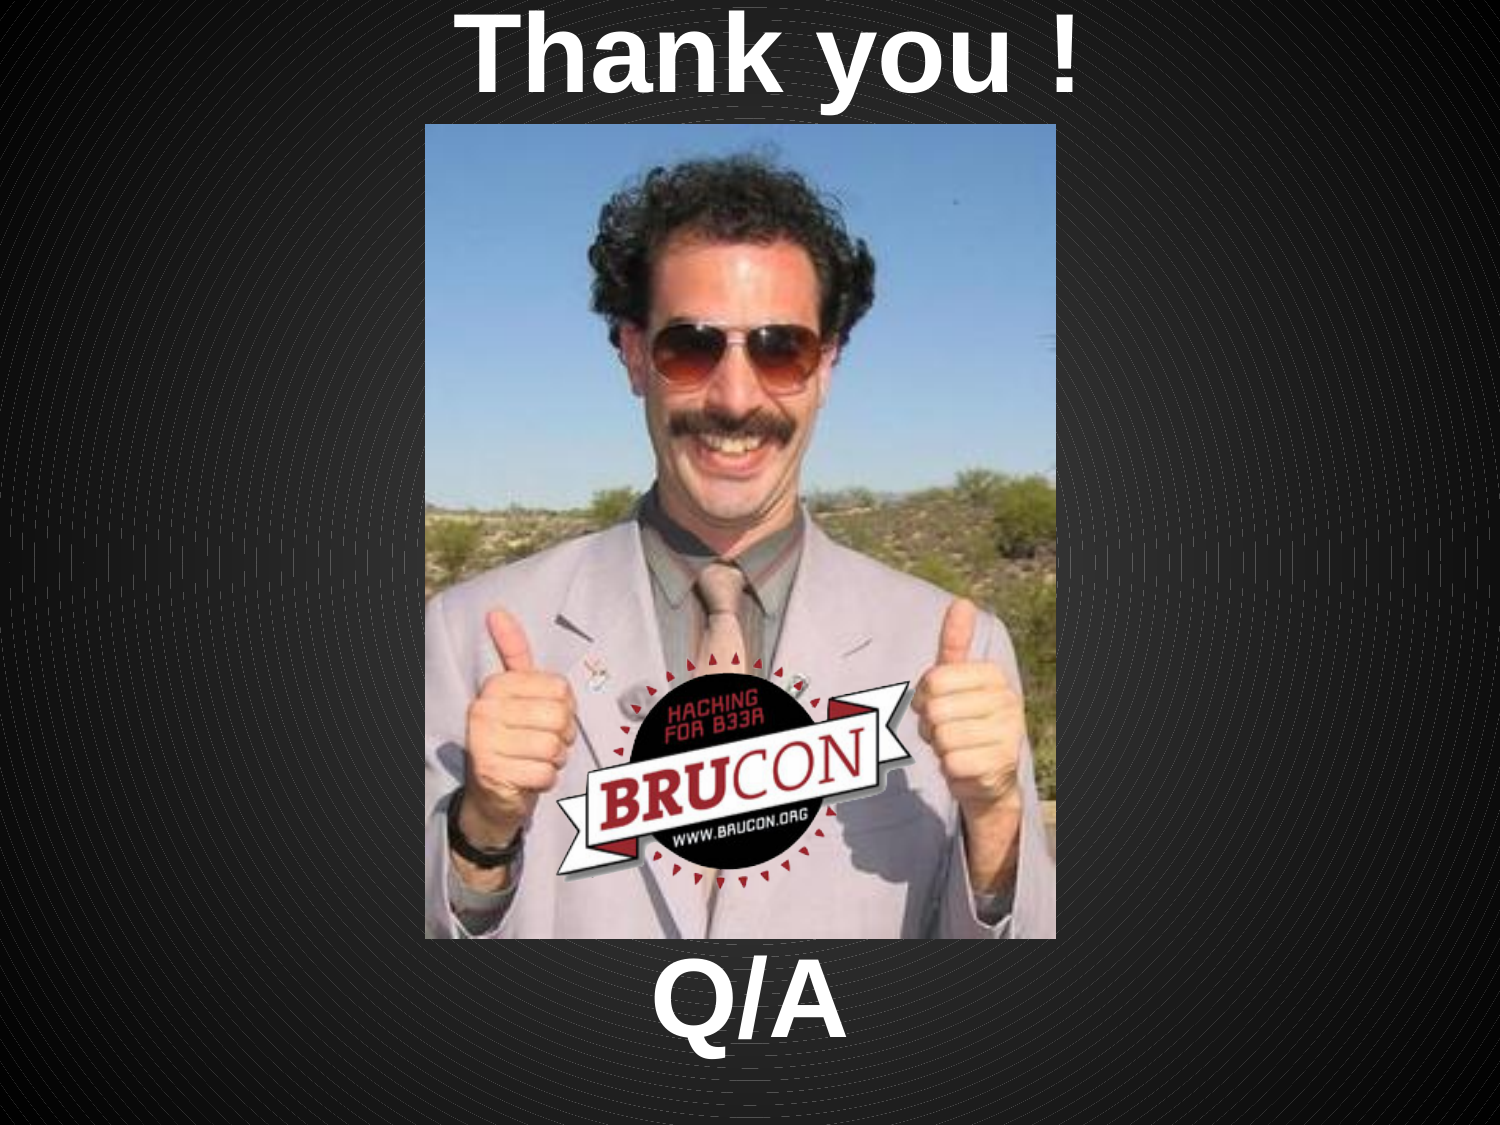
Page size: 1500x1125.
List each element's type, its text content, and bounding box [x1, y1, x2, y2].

title Thank you ! Q/A [75, 887, 1425, 1075]
picture [424, 124, 1056, 939]
